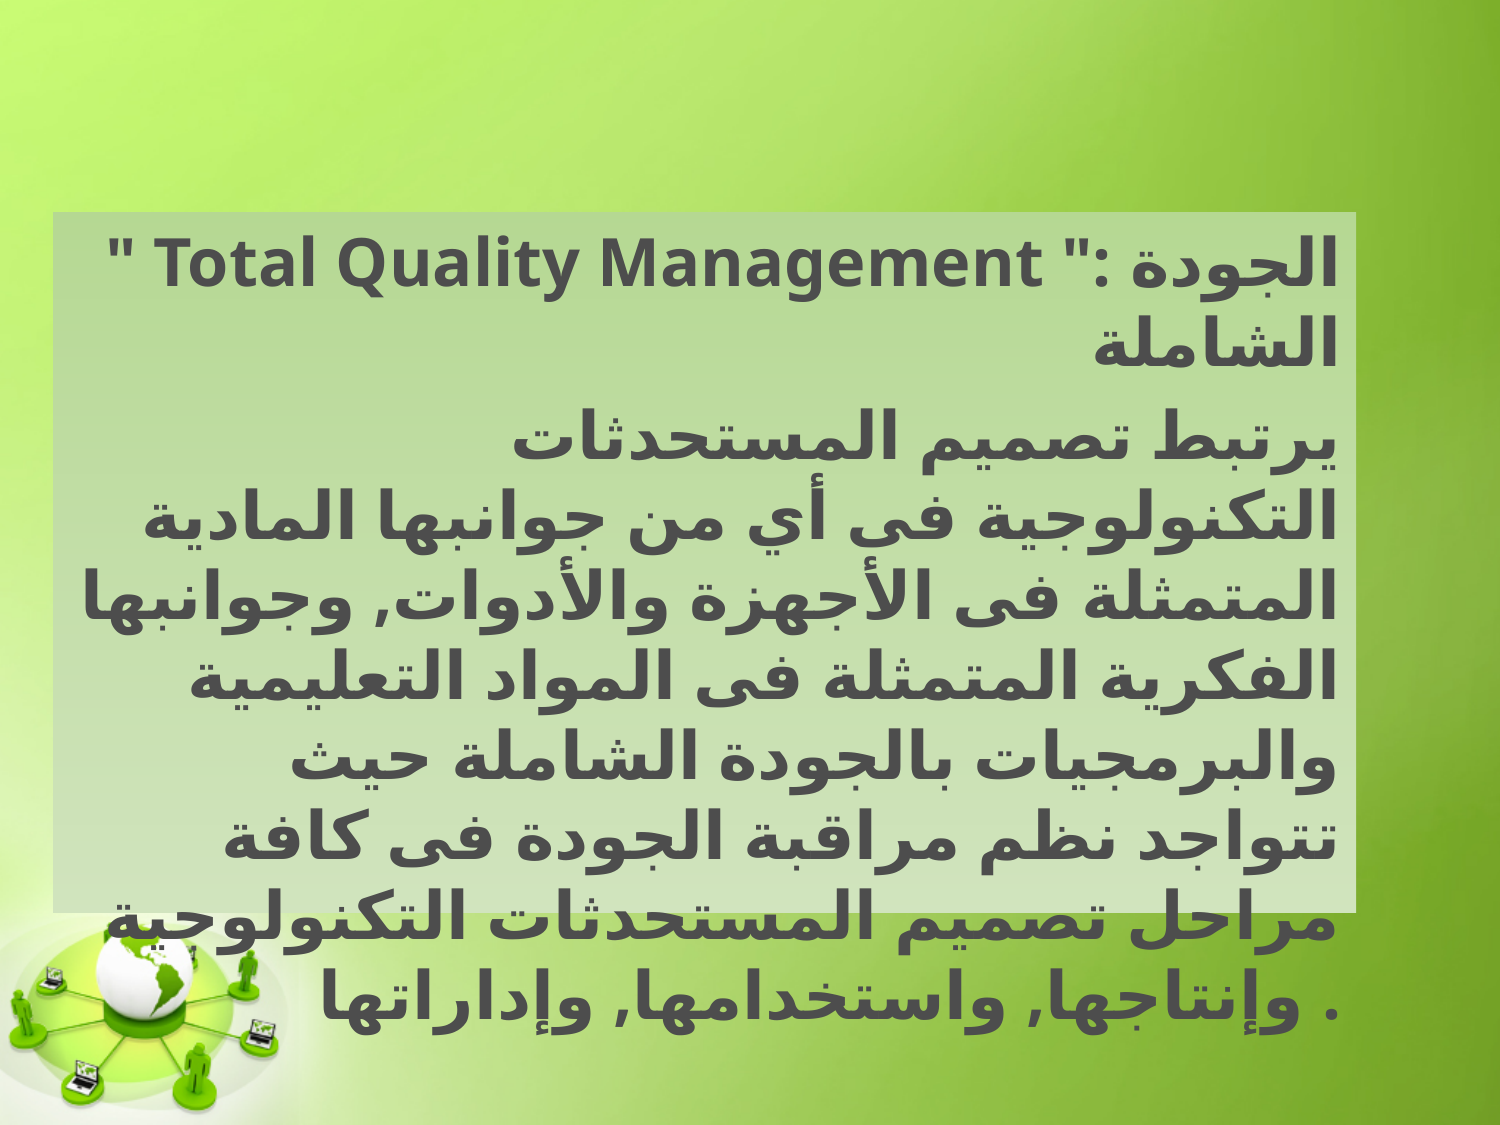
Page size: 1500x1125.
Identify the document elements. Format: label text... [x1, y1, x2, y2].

list " Total Quality Management ": الجودة الشاملة يرتبط تصميم المستحدثات التكنولوجية فى أي من جوانبها المادية المتمثلة فى الأجهزة والأدوات, وجوانبها الفكرية المتمثلة فى المواد التعليمية والبرمجيات بالجودة الشاملة حيث تتواجد نظم مراقبة الجودة فى كافة مراحل تصميم المستحدثات التكنولوجية وإنتاجها, واستخدامها, وإداراتها . [53, 212, 1357, 913]
picture [0, 0, 1500, 1125]
